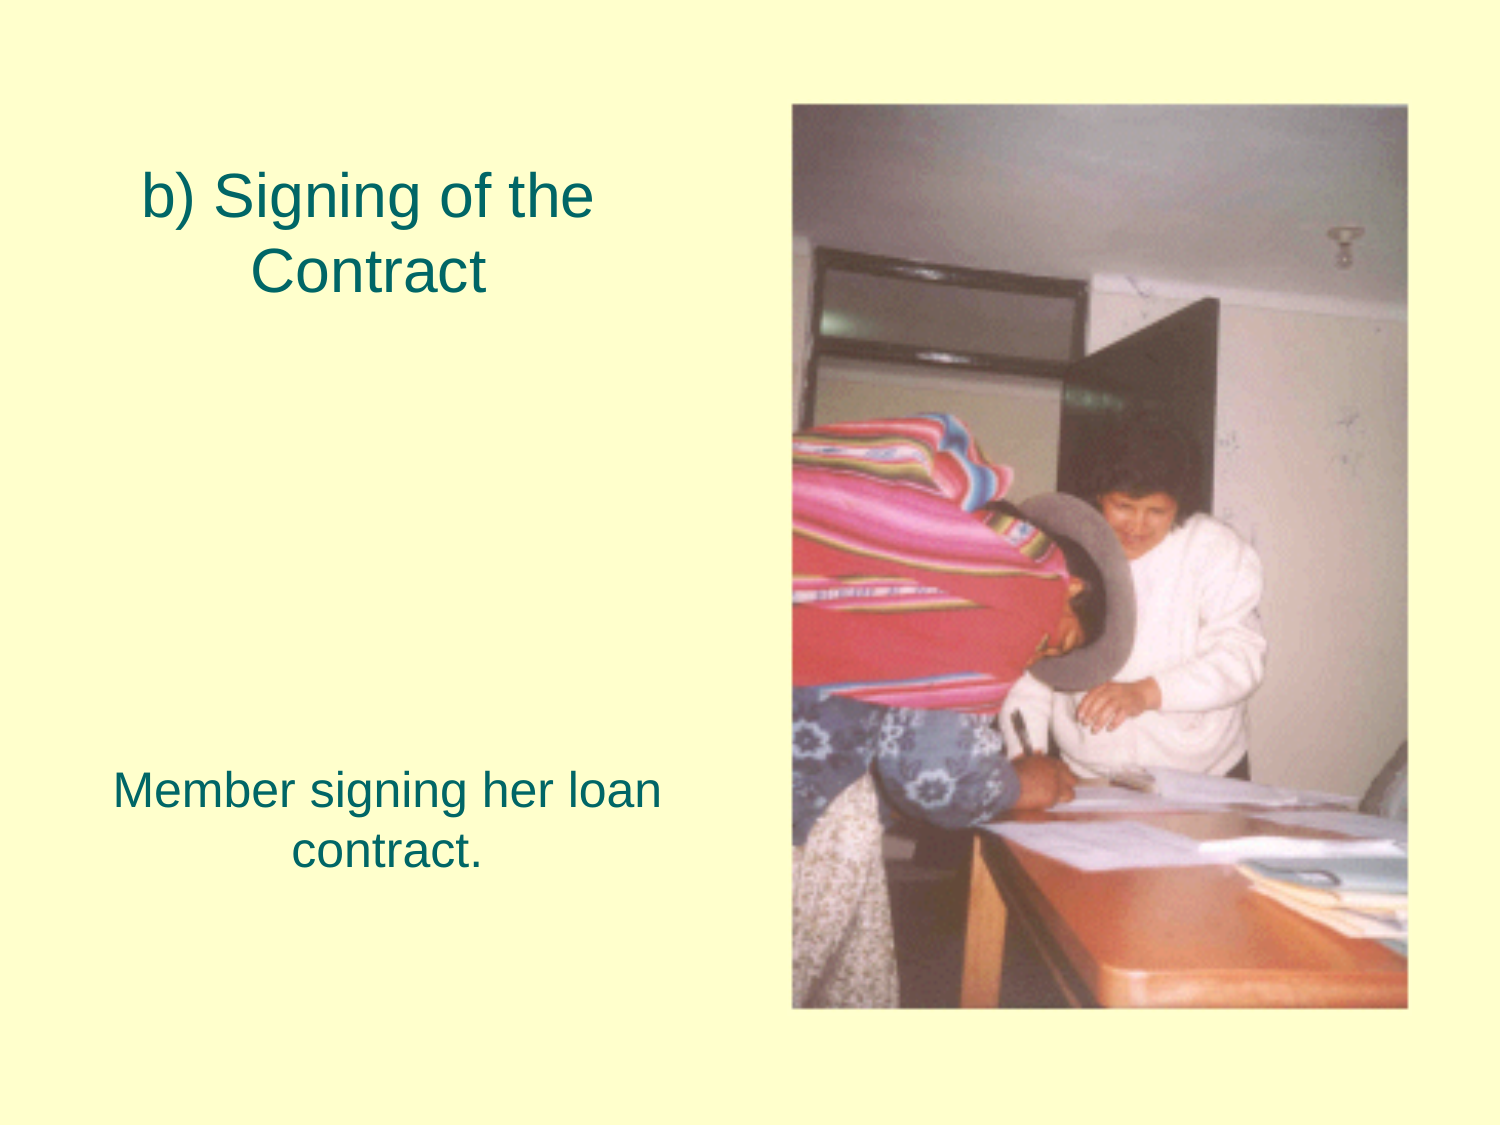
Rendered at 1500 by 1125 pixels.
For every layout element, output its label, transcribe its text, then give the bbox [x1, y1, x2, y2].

text_box Member signing her loan contract. [87, 749, 688, 885]
text_box b) Signing of the Contract [62, 147, 675, 312]
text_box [787, 99, 1412, 1016]
